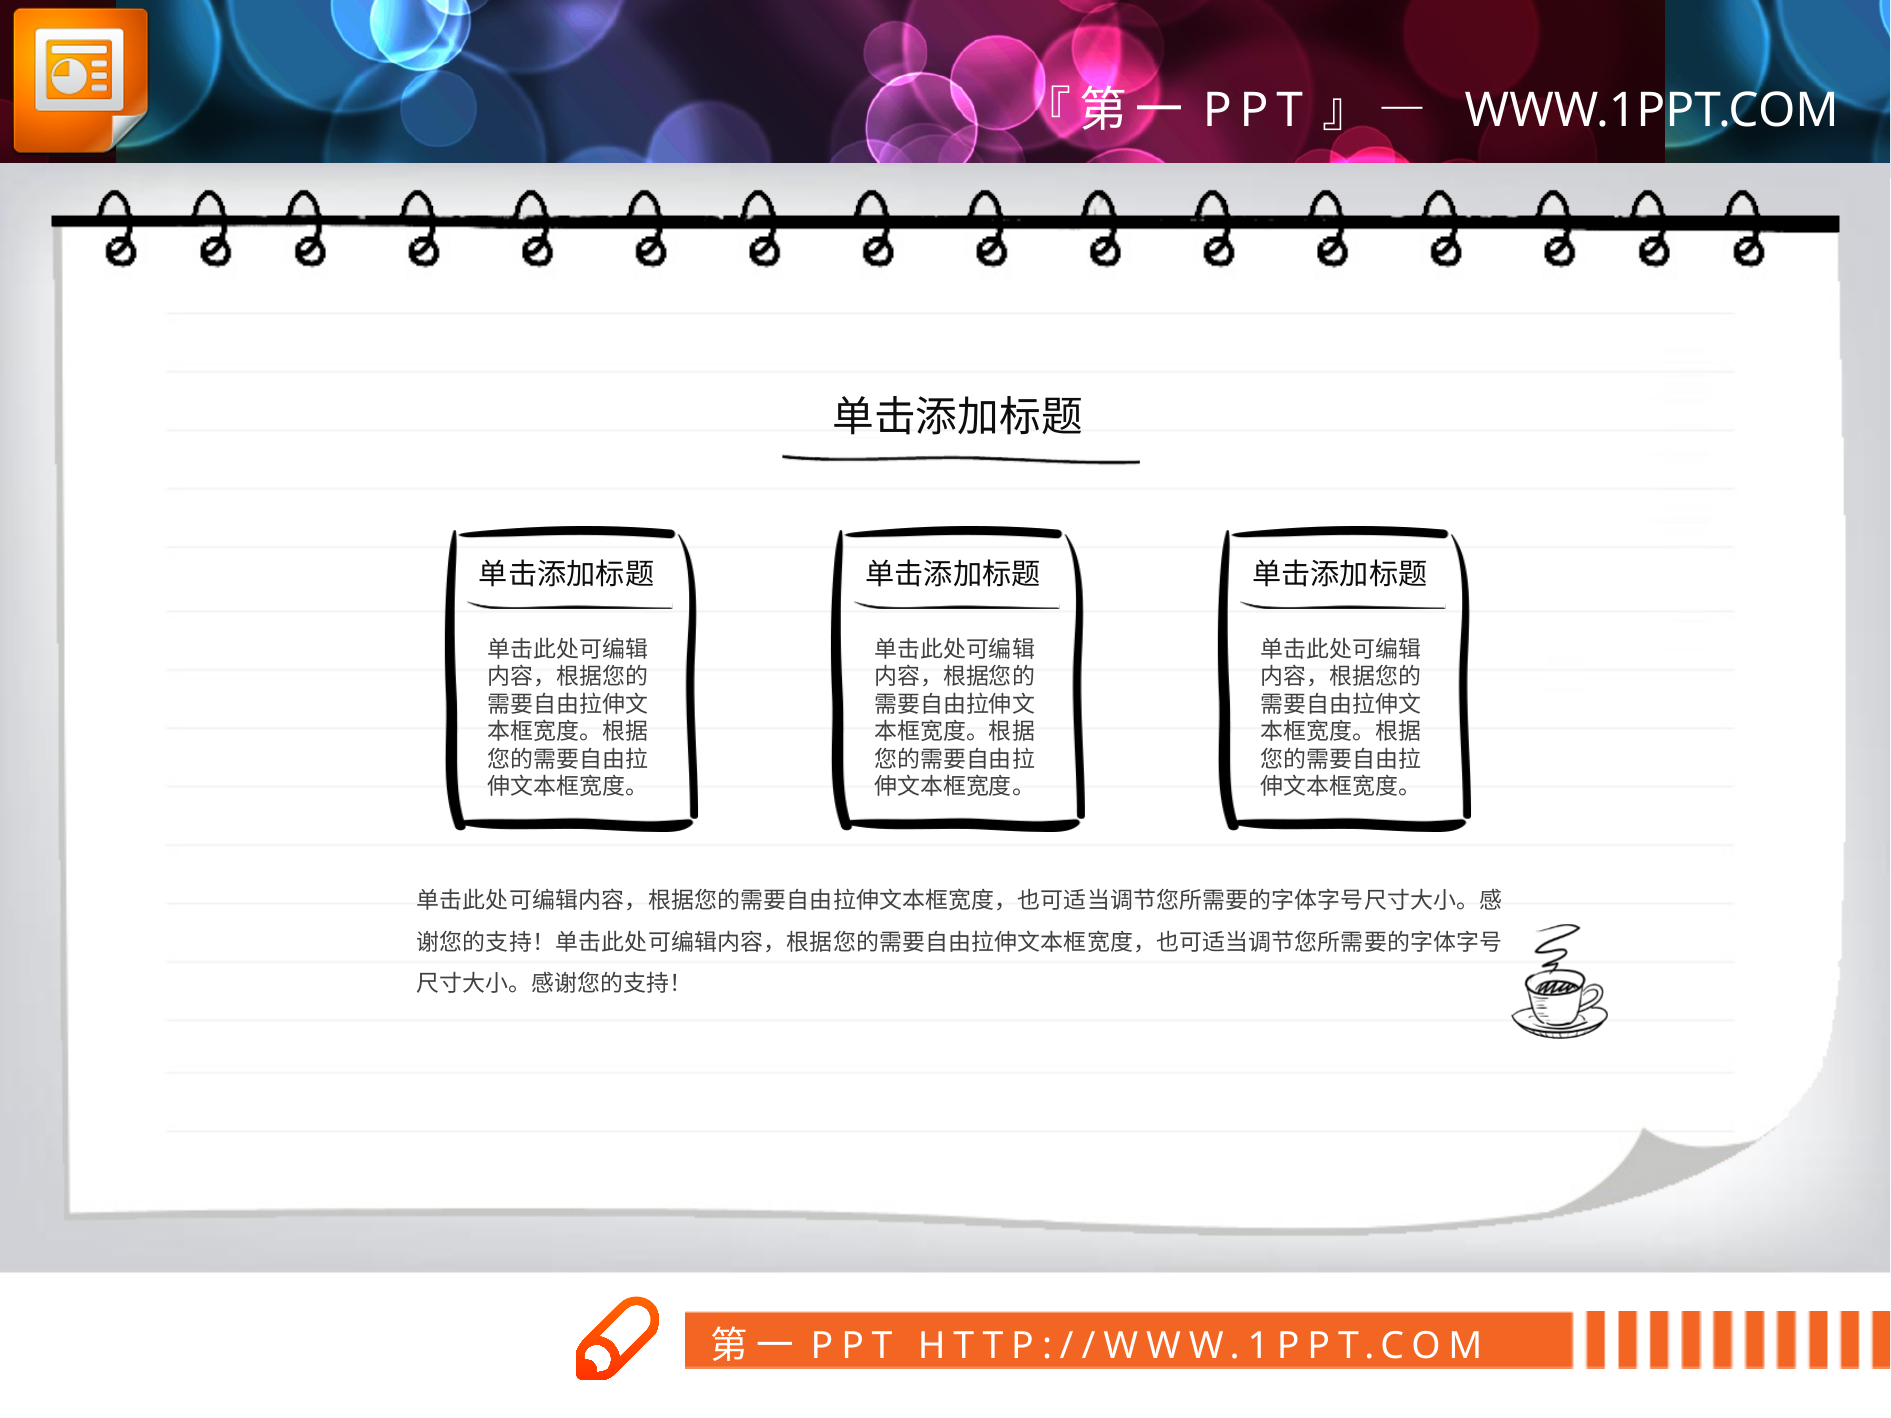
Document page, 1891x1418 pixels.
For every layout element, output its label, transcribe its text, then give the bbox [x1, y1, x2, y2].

picture [0, 0, 1891, 1275]
picture [685, 1311, 1891, 1369]
text_box 单击此处可编辑内容，根据您的需要自由拉伸文本框宽度，也可适当调节您所需要的字体字号尺寸大小。感谢您的支持！单击此处可编辑内容，根据您的需要自由拉伸文本框宽度，也可适当调节您所需要的字体字号尺寸大小。感谢您的支持！ [401, 864, 1519, 1045]
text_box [402, 526, 741, 837]
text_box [1176, 526, 1514, 837]
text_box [782, 381, 1140, 478]
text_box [789, 526, 1128, 837]
